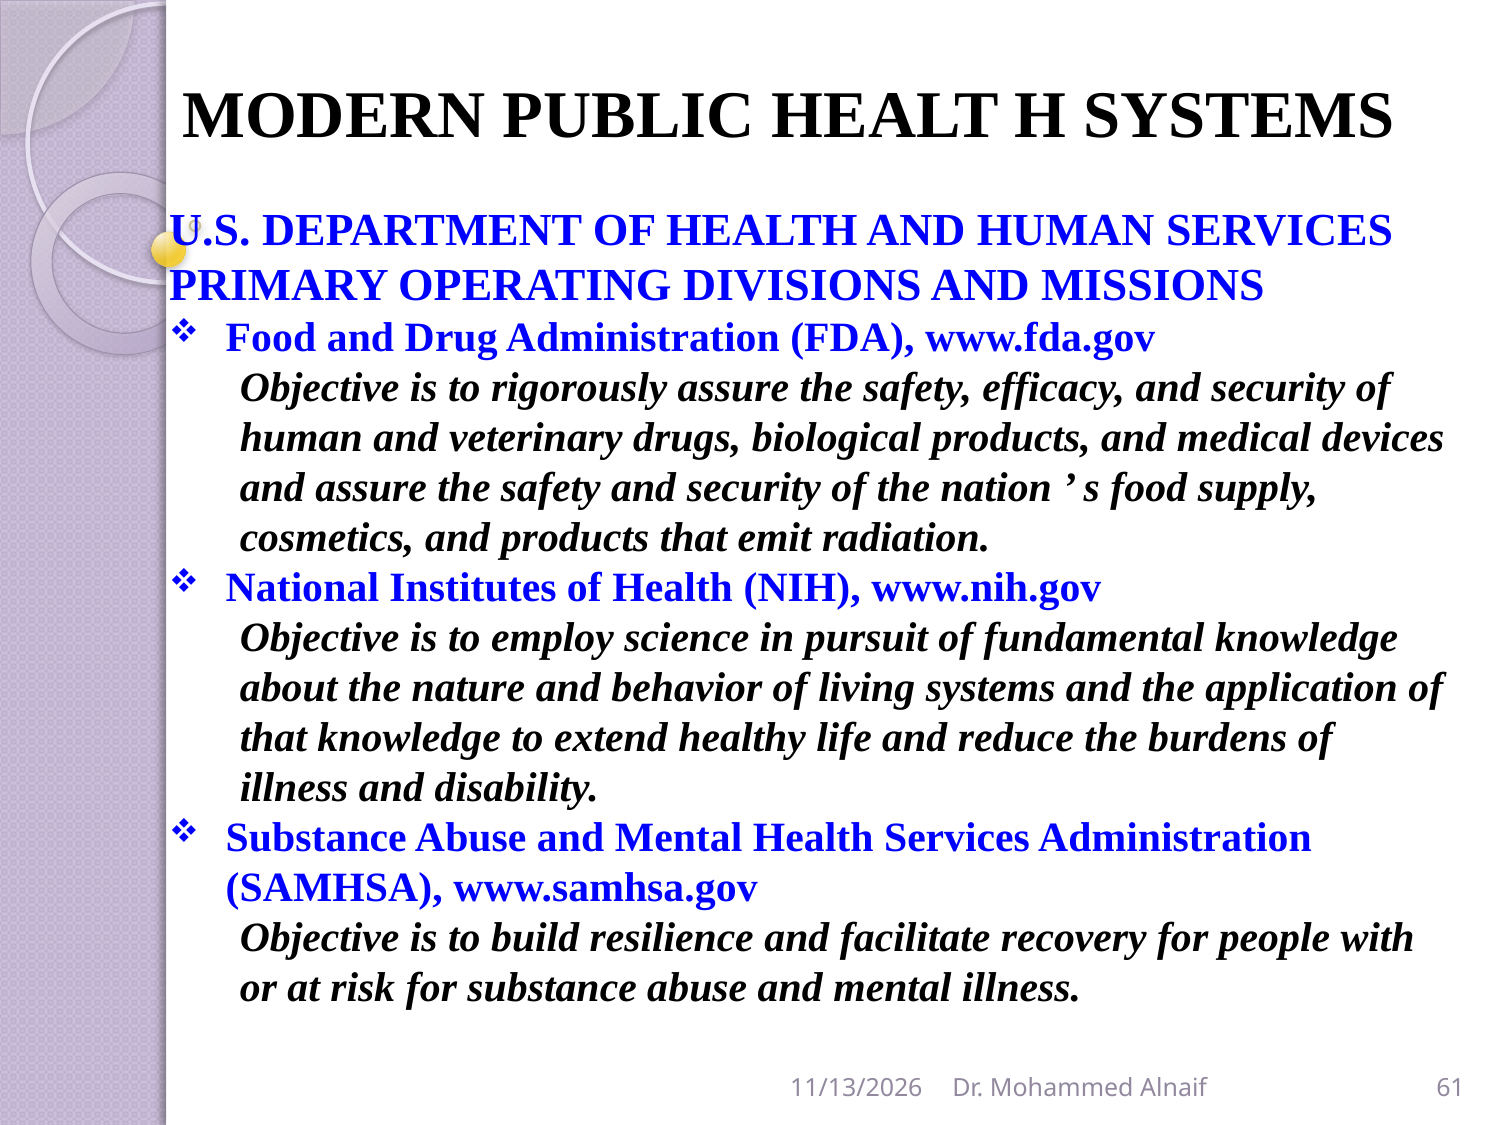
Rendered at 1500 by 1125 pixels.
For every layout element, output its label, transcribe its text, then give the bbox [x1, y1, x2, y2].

title MODERN PUBLIC HEALT H SYSTEMS [137, 62, 1413, 159]
slide_number 61 [1413, 1034, 1488, 1113]
subtitle U.S. DEPARTMENT OF HEALTH AND HUMAN SERVICES PRIMARY OPERATING DIVISIONS AND MISSIONS Food and Drug Administration (FDA), www.fda.gov Objective is to rigorously assure the safety, efficacy, and security of human and veterinary drugs, biological products, and medical devices and assure the safety and security of the nation ’ s food supply, cosmetics, and products that emit radiation. National Institutes of Health (NIH), www.nih.gov Objective is to employ science in pursuit of fundamental knowledge about the nature and behavior of living systems and the application of that knowledge to extend healthy life and reduce the burdens of illness and disability. Substance Abuse and Mental Health Services Administration (SAMHSA), www.samhsa.gov Objective is to build resilience and facilitate recovery for people with or at risk for substance abuse and mental illness. [150, 200, 1463, 1000]
footer Dr. Mohammed Alnaif [937, 1034, 1413, 1113]
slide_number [587, 1034, 937, 1113]
